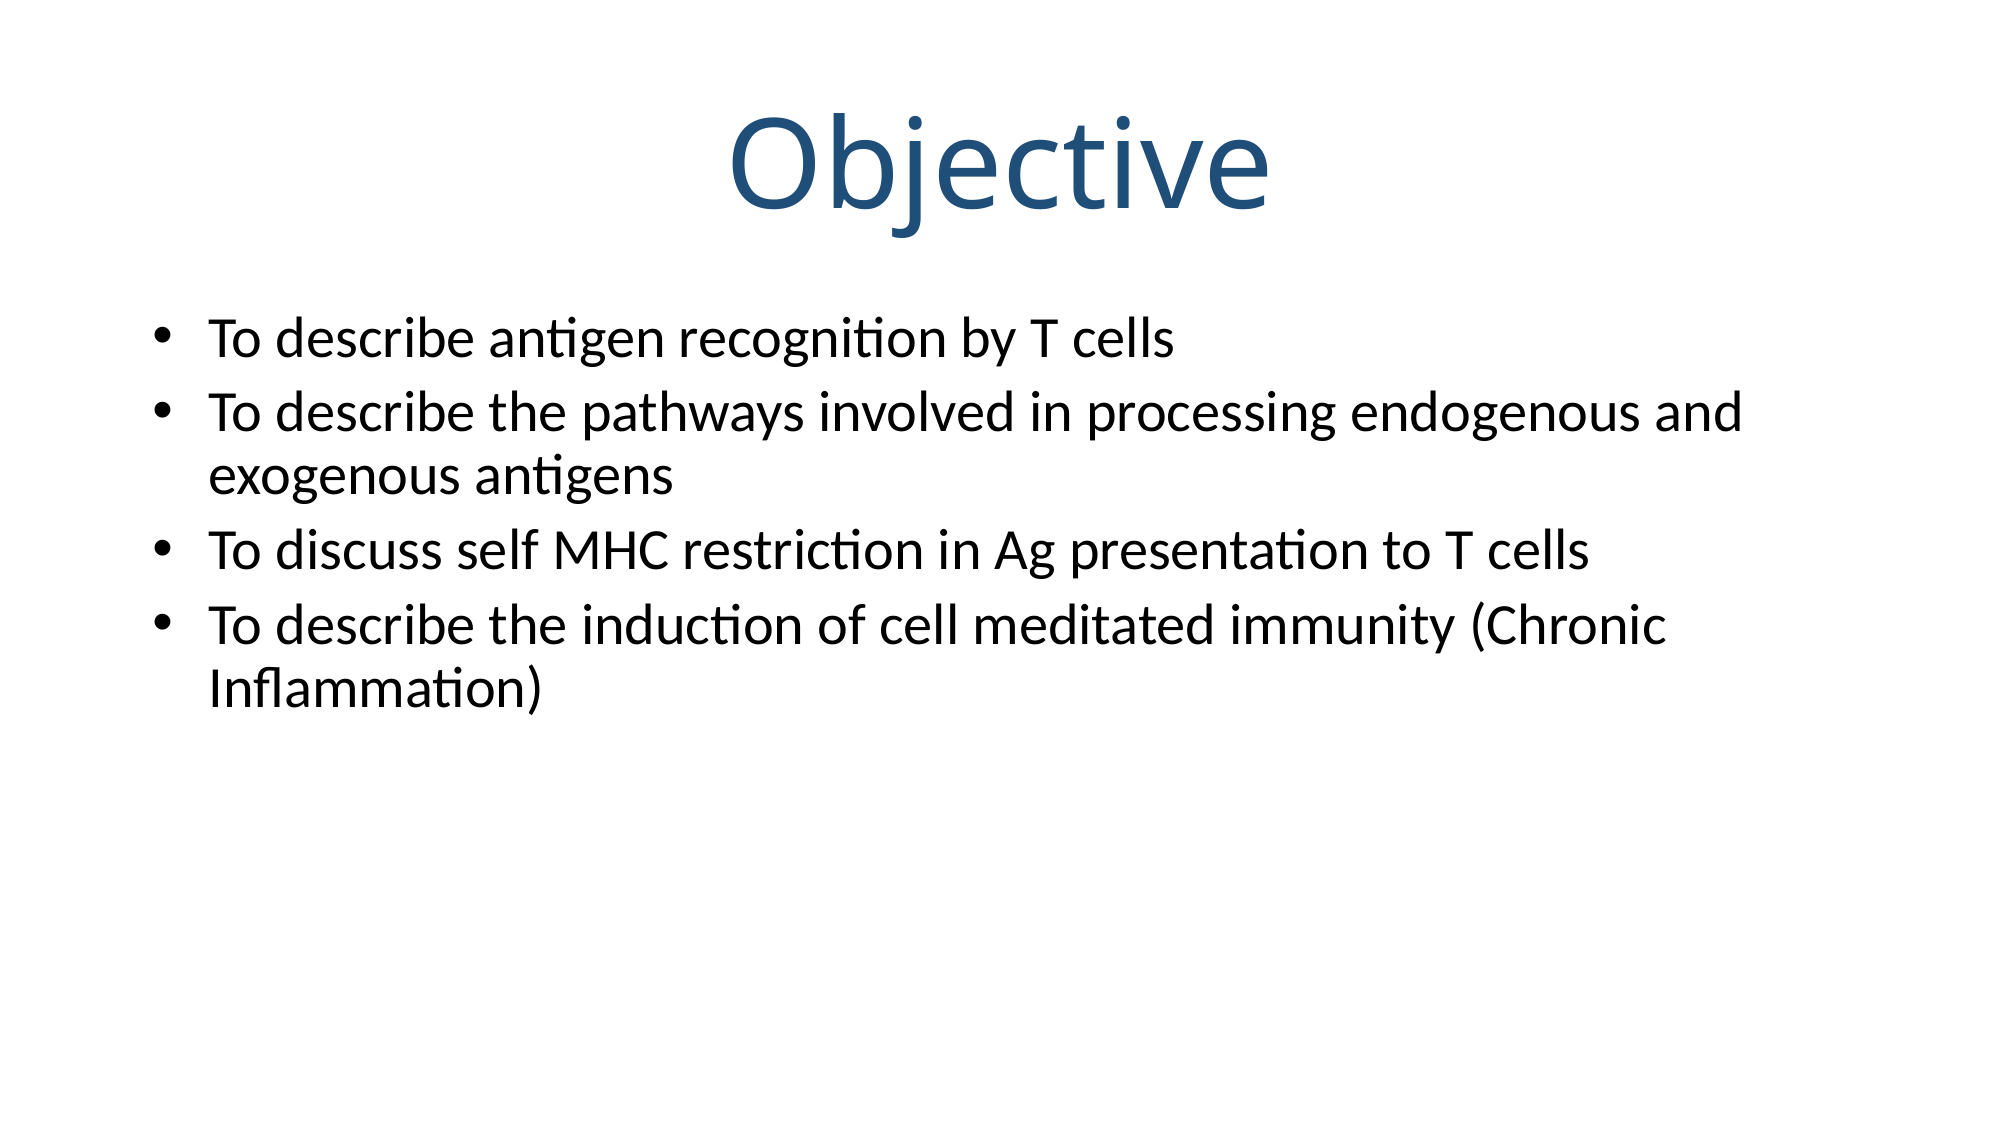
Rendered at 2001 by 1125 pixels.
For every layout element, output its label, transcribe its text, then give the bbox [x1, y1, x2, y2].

list To describe antigen recognition by T cells To describe the pathways involved in processing endogenous and exogenous antigens To discuss self MHC restriction in Ag presentation to T cells To describe the induction of cell meditated immunity (Chronic Inflammation) [137, 299, 1863, 1014]
title Objective [137, 59, 1863, 278]
